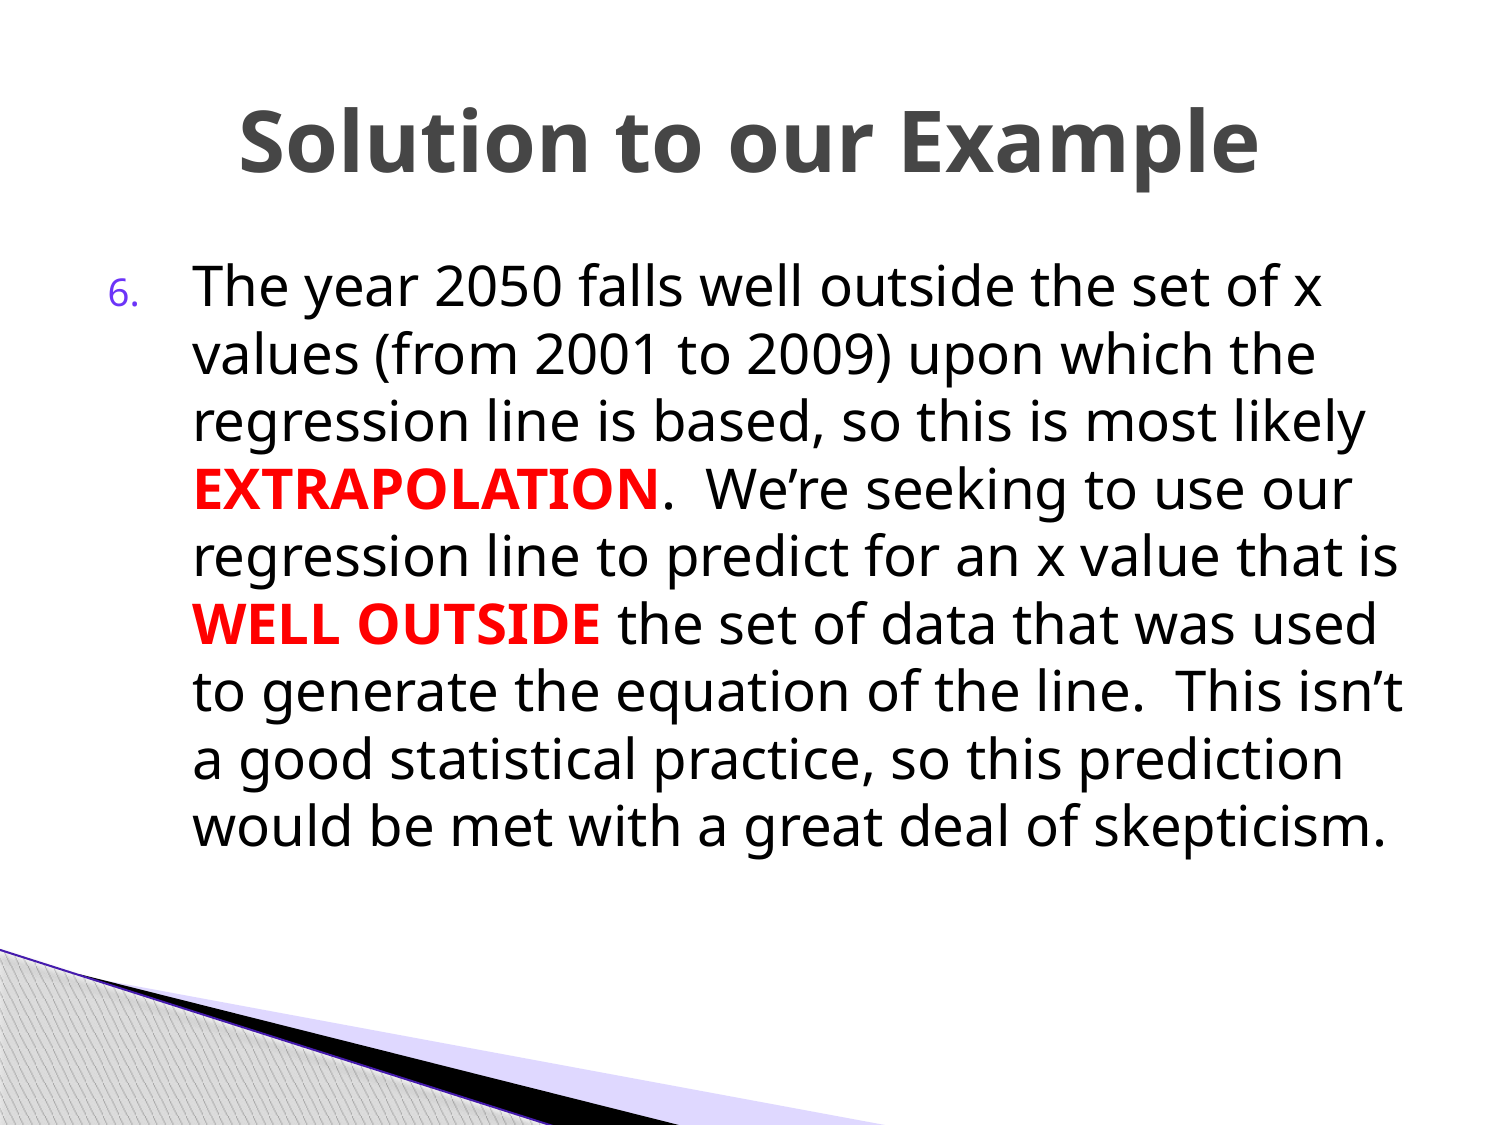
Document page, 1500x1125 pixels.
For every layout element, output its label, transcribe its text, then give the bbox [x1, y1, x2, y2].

list The year 2050 falls well outside the set of x values (from 2001 to 2009) upon which the regression line is based, so this is most likely EXTRAPOLATION. We’re seeking to use our regression line to predict for an x value that is WELL OUTSIDE the set of data that was used to generate the equation of the line. This isn’t a good statistical practice, so this prediction would be met with a great deal of skepticism. [75, 243, 1425, 986]
title Solution to our Example [75, 45, 1425, 233]
